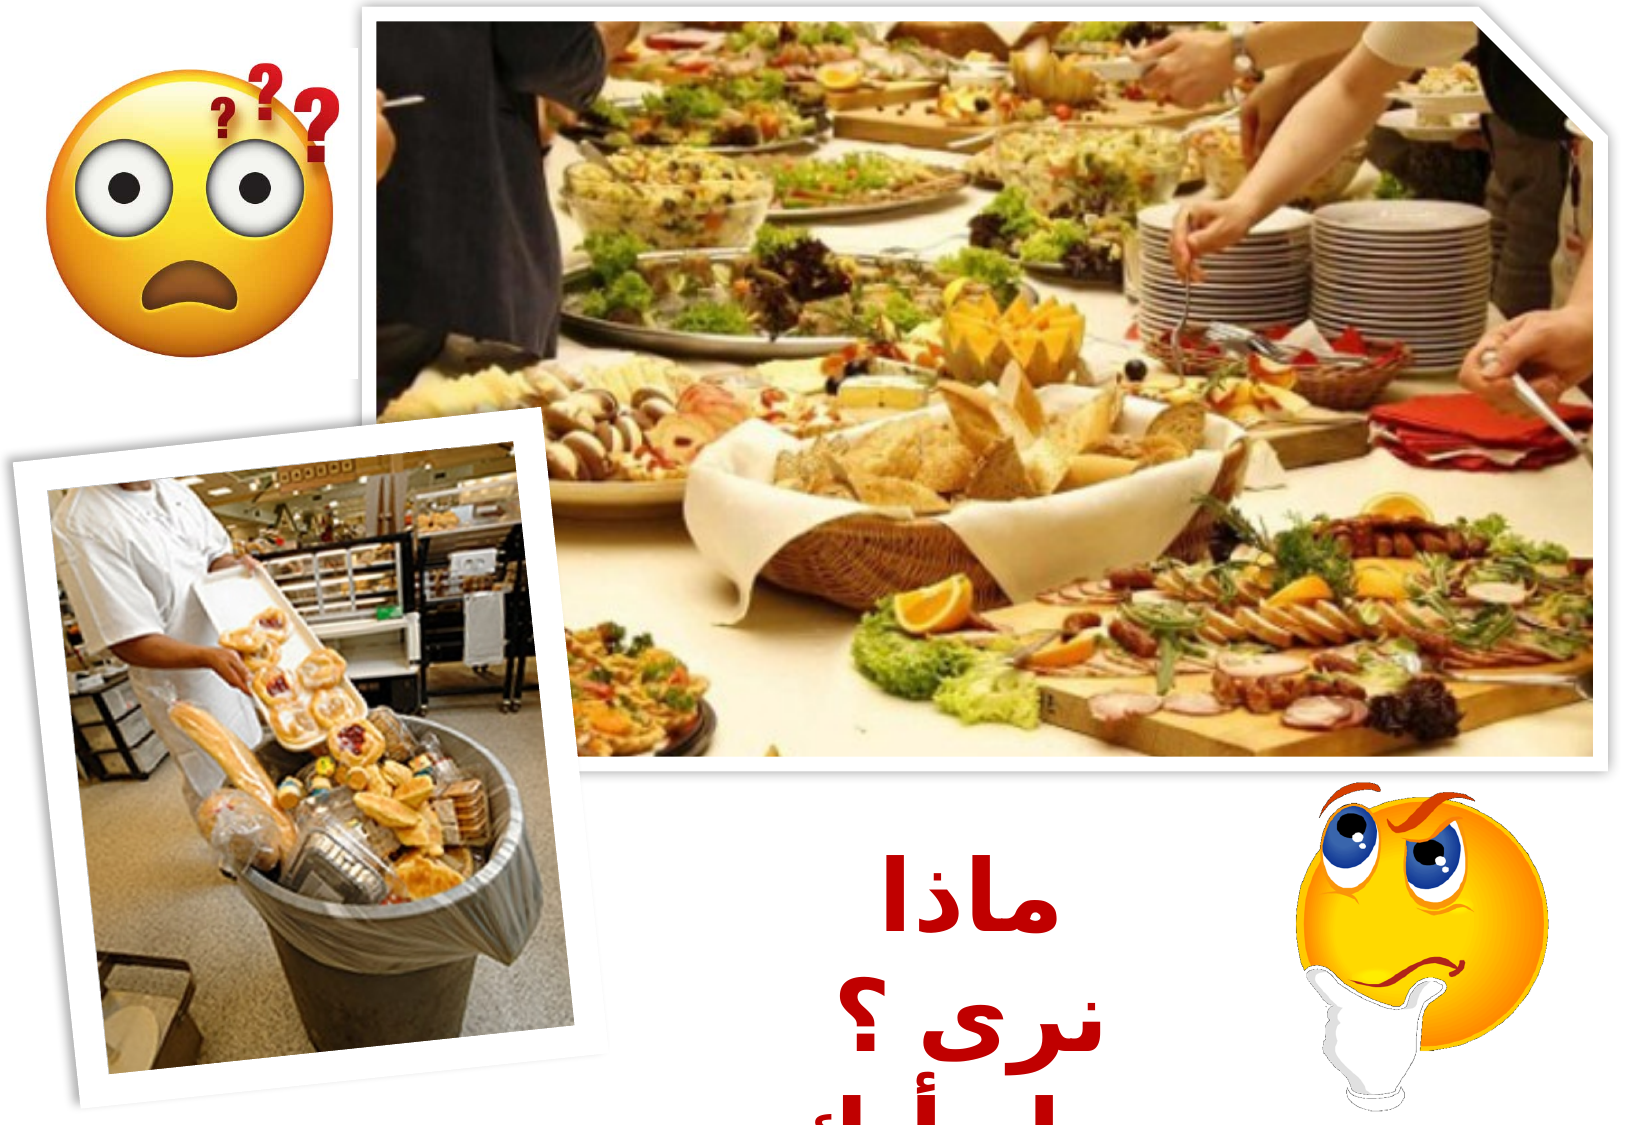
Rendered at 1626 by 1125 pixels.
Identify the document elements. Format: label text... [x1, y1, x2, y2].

picture [1295, 781, 1549, 1125]
picture [27, 48, 358, 379]
picture [49, 13, 1601, 1074]
text_box ماذا نرى ؟ وما رأيك ؟ [737, 823, 1206, 1125]
